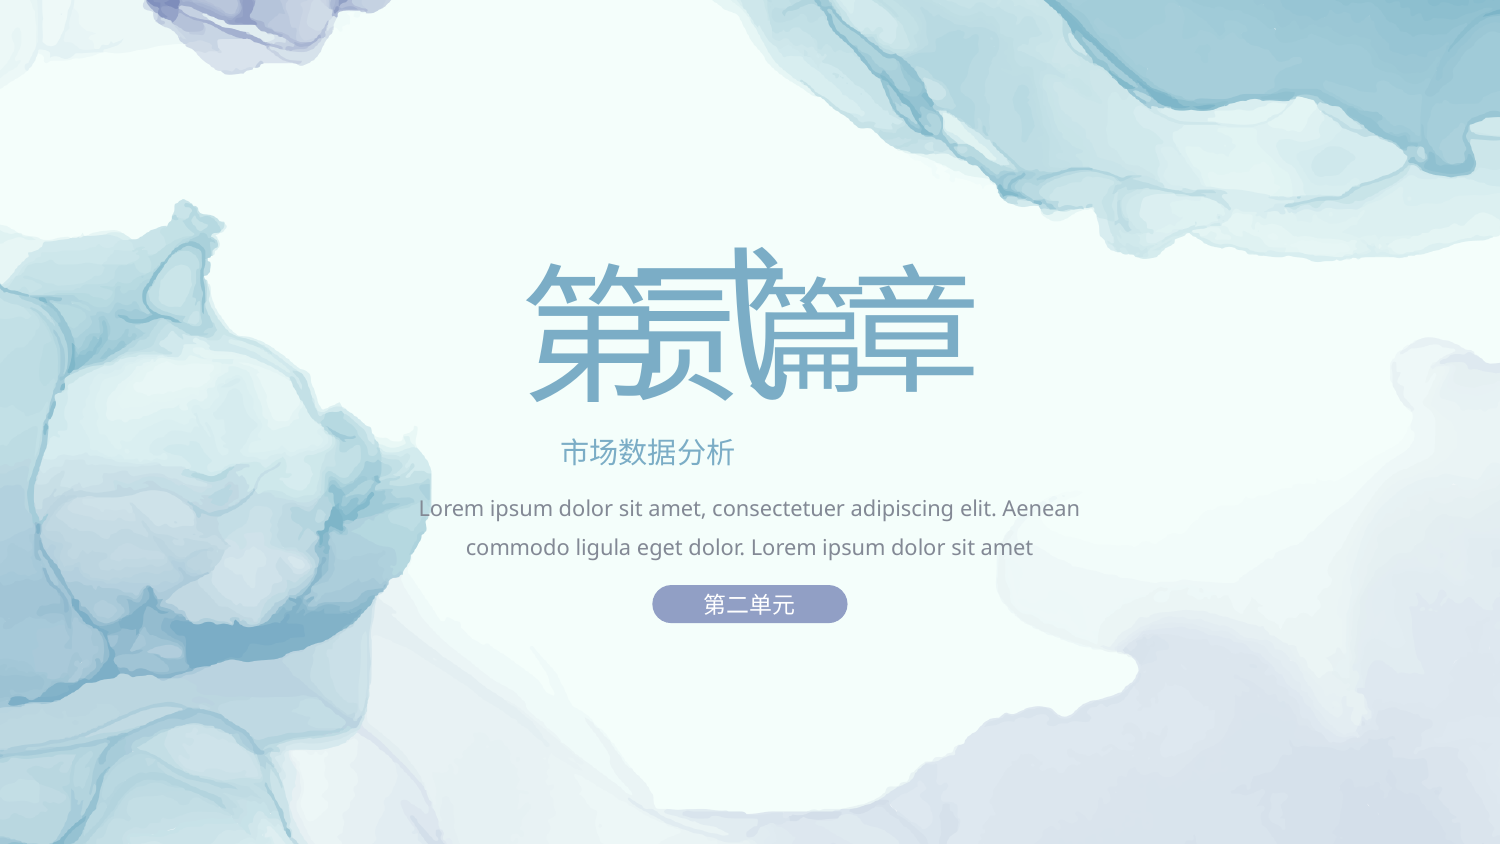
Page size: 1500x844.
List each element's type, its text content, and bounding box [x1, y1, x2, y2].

text_box 第二单元 [652, 585, 848, 624]
text_box Lorem ipsum dolor sit amet, consectetuer adipiscing elit. Aenean commodo ligula eget dolor. Lorem ipsum dolor sit amet [394, 473, 1106, 568]
picture [0, 0, 1500, 844]
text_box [503, 213, 997, 431]
text_box 市场数据分析 [545, 431, 955, 473]
